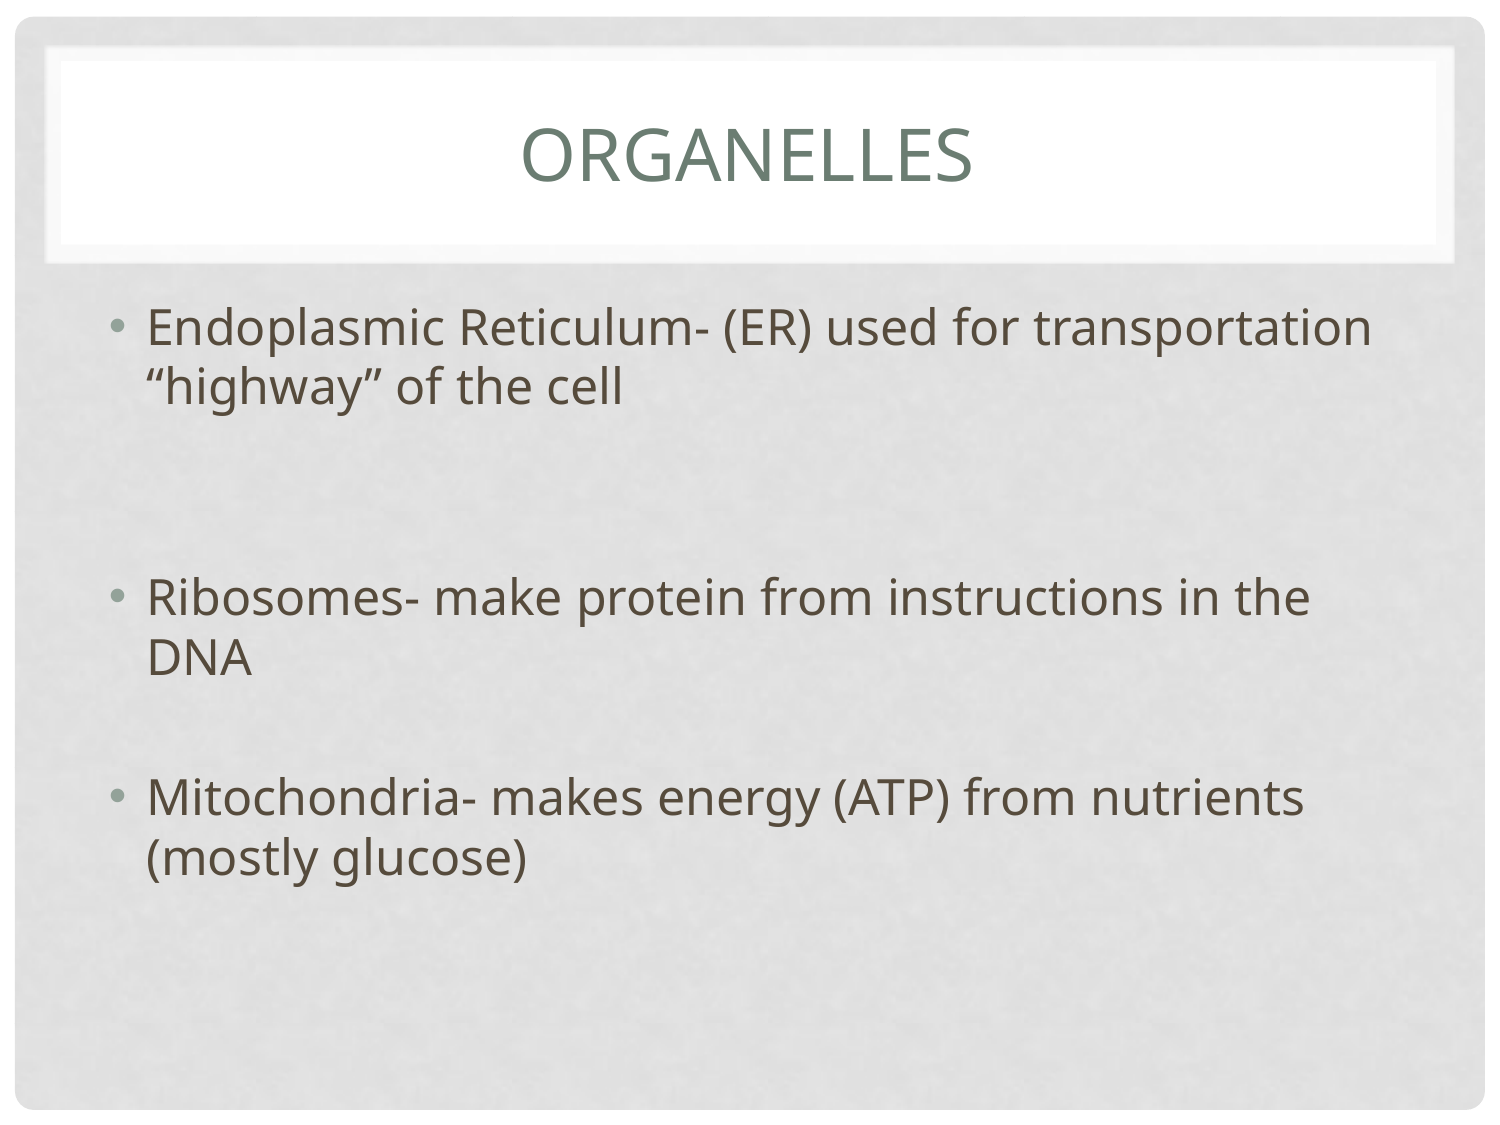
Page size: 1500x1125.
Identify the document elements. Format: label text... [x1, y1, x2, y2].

list Endoplasmic Reticulum- (ER) used for transportation “highway” of the cell Ribosomes- make protein from instructions in the DNA Mitochondria- makes energy (ATP) from nutrients (mostly glucose) [75, 287, 1425, 1005]
title Organelles [69, 66, 1425, 238]
